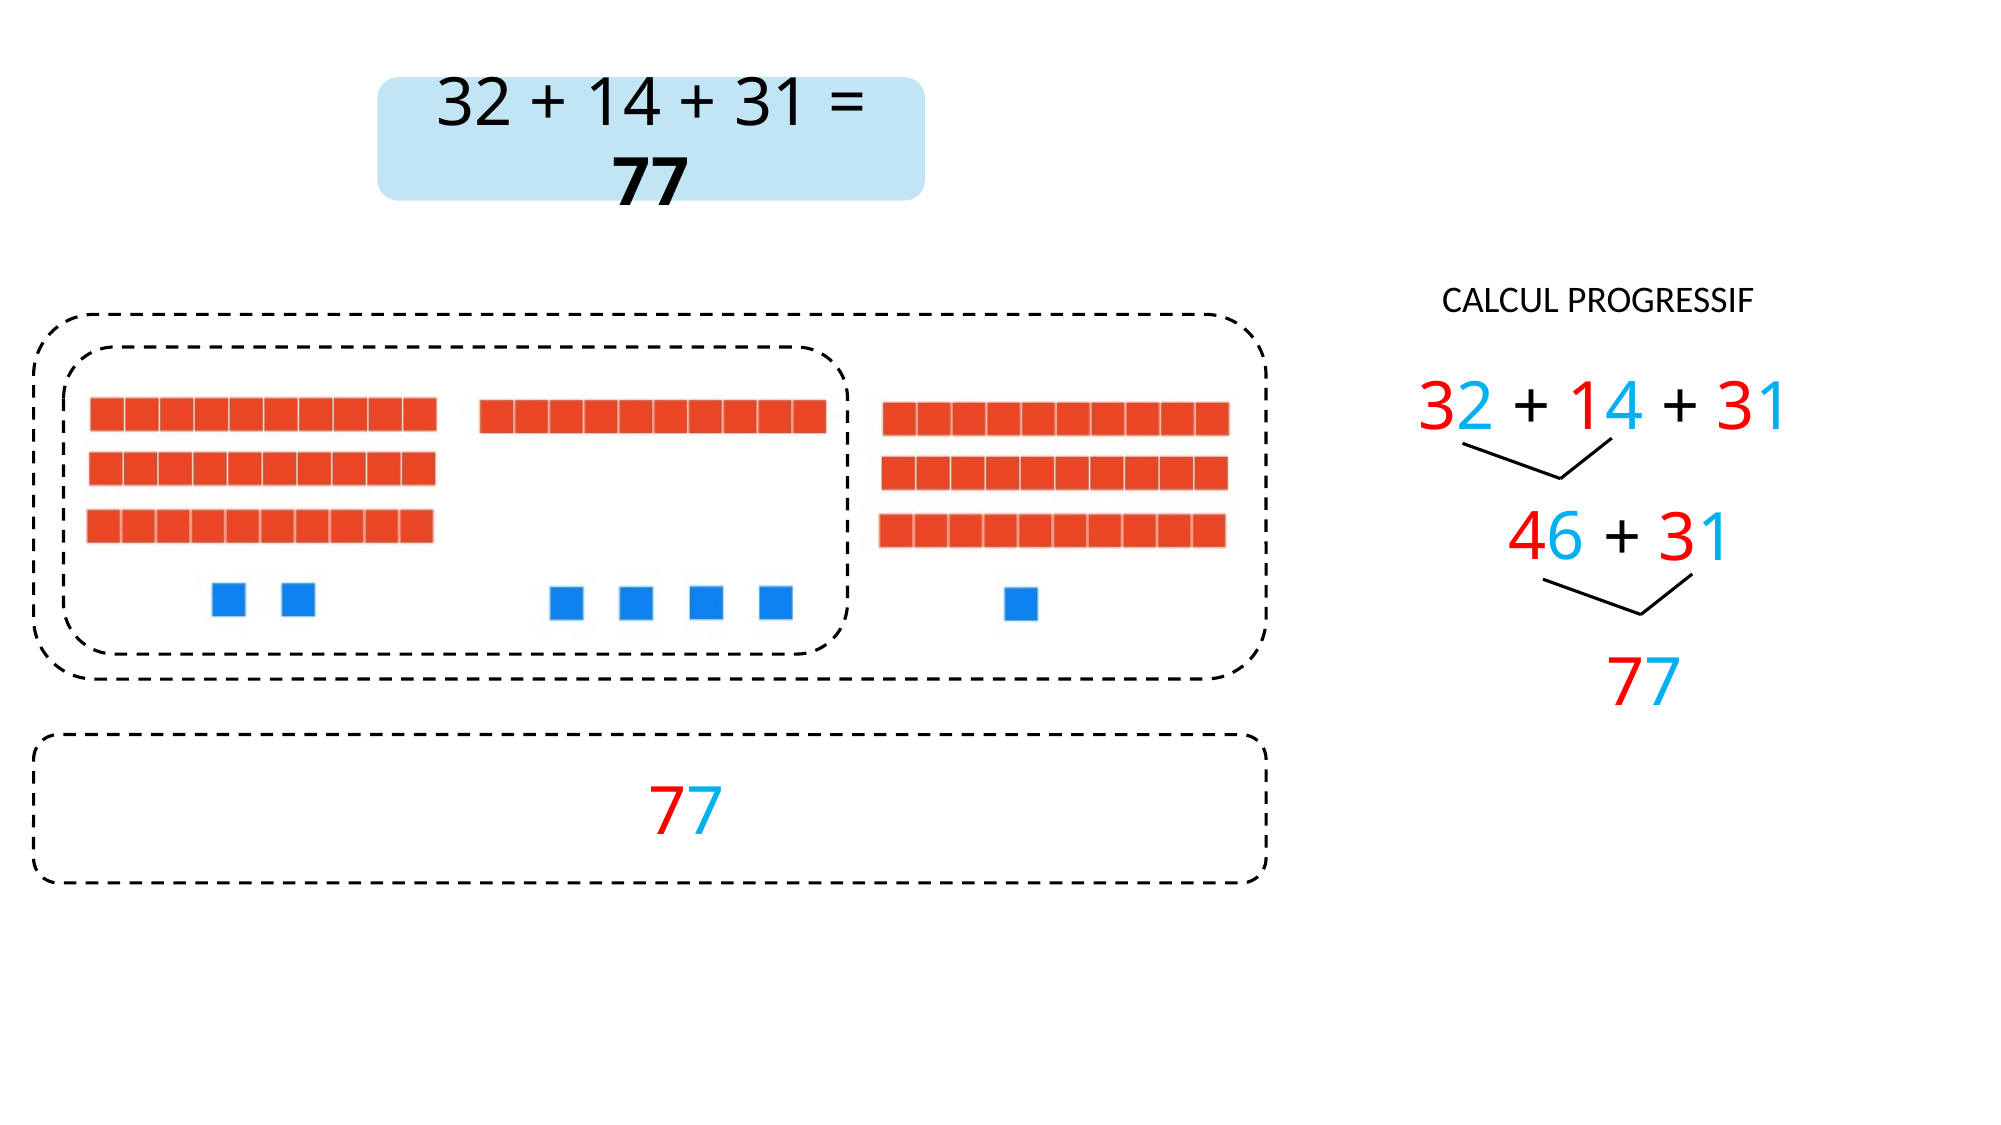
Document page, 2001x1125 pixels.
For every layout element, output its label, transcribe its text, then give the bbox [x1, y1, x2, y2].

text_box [1559, 437, 1613, 480]
text_box [53, 312, 1247, 328]
text_box 77 [1592, 631, 1726, 726]
text_box 46 [1493, 485, 1628, 580]
picture [17, 328, 1299, 691]
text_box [1542, 578, 1640, 615]
text_box 32 + 14 + 31 = 77 [375, 75, 927, 203]
text_box 32 + 14 + 31 [1299, 355, 1933, 450]
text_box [1462, 442, 1559, 480]
text_box CALCUL PROGRESSIF [1427, 268, 1781, 328]
text_box [31, 732, 1268, 885]
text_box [1640, 573, 1693, 615]
text_box + 31 [1570, 486, 1769, 582]
